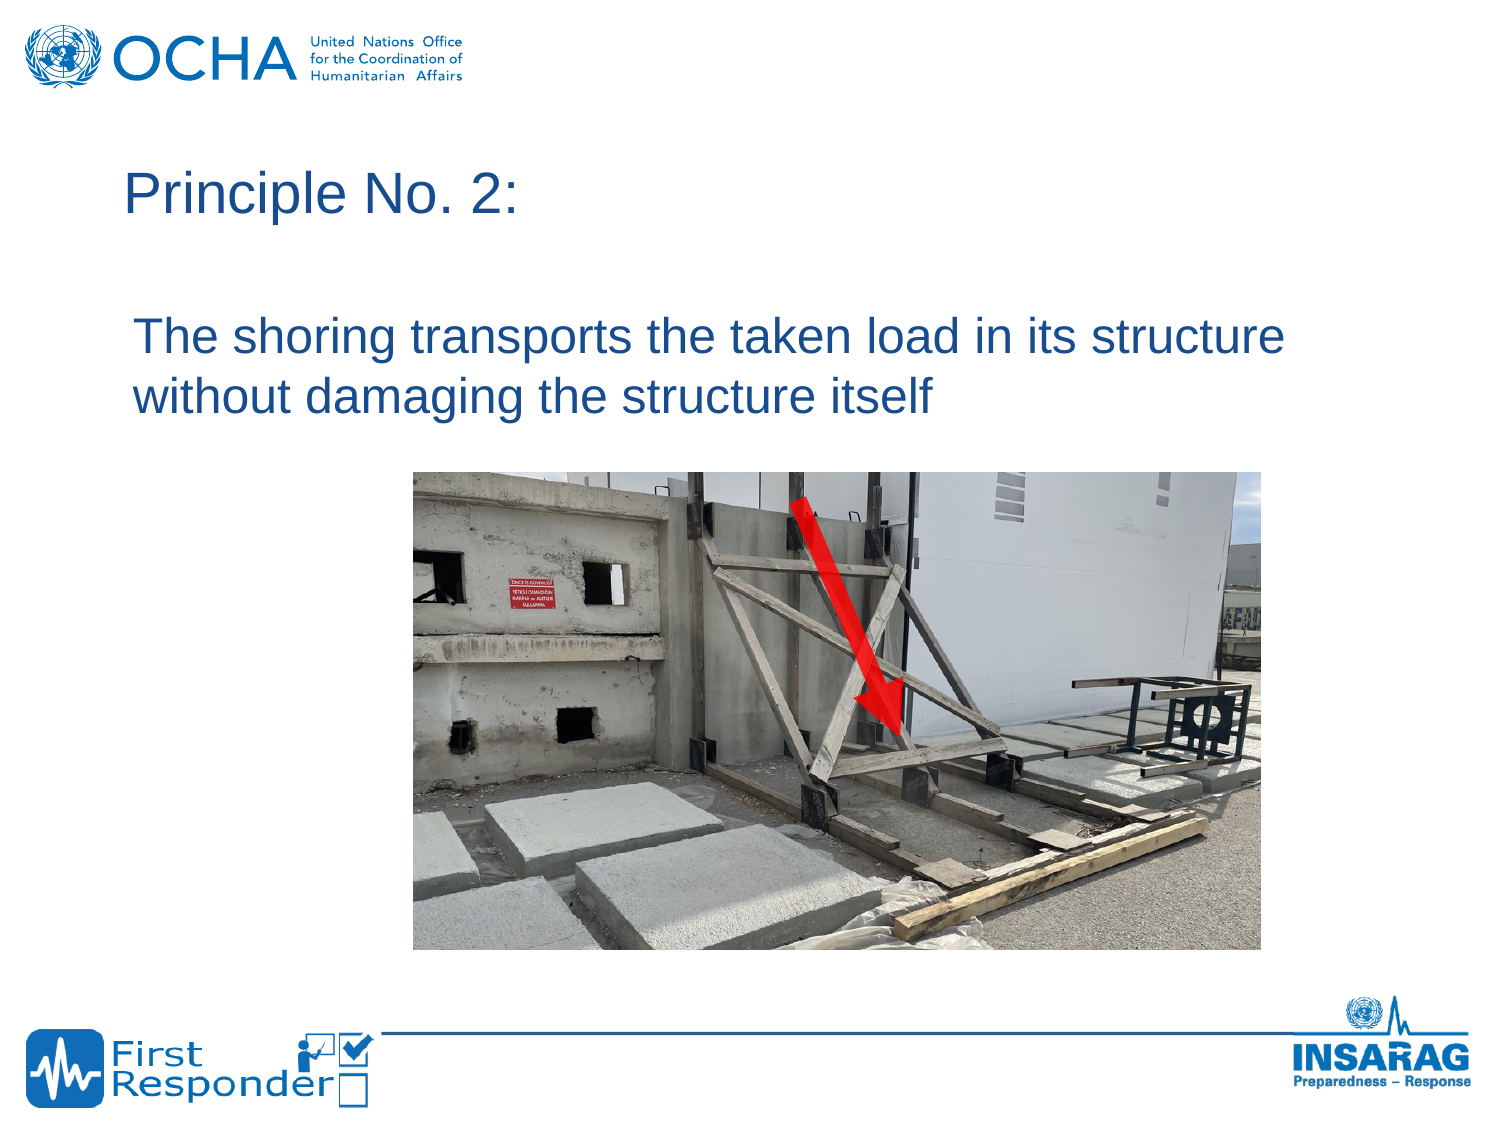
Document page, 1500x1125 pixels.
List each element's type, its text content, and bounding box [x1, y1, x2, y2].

picture [1287, 995, 1471, 1094]
picture [24, 1024, 375, 1113]
picture [413, 472, 1262, 950]
list The shoring transports the taken load in its structure without damaging the structure itself [118, 295, 1431, 558]
text_box Principle No. 2: [102, 147, 535, 233]
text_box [797, 499, 901, 738]
